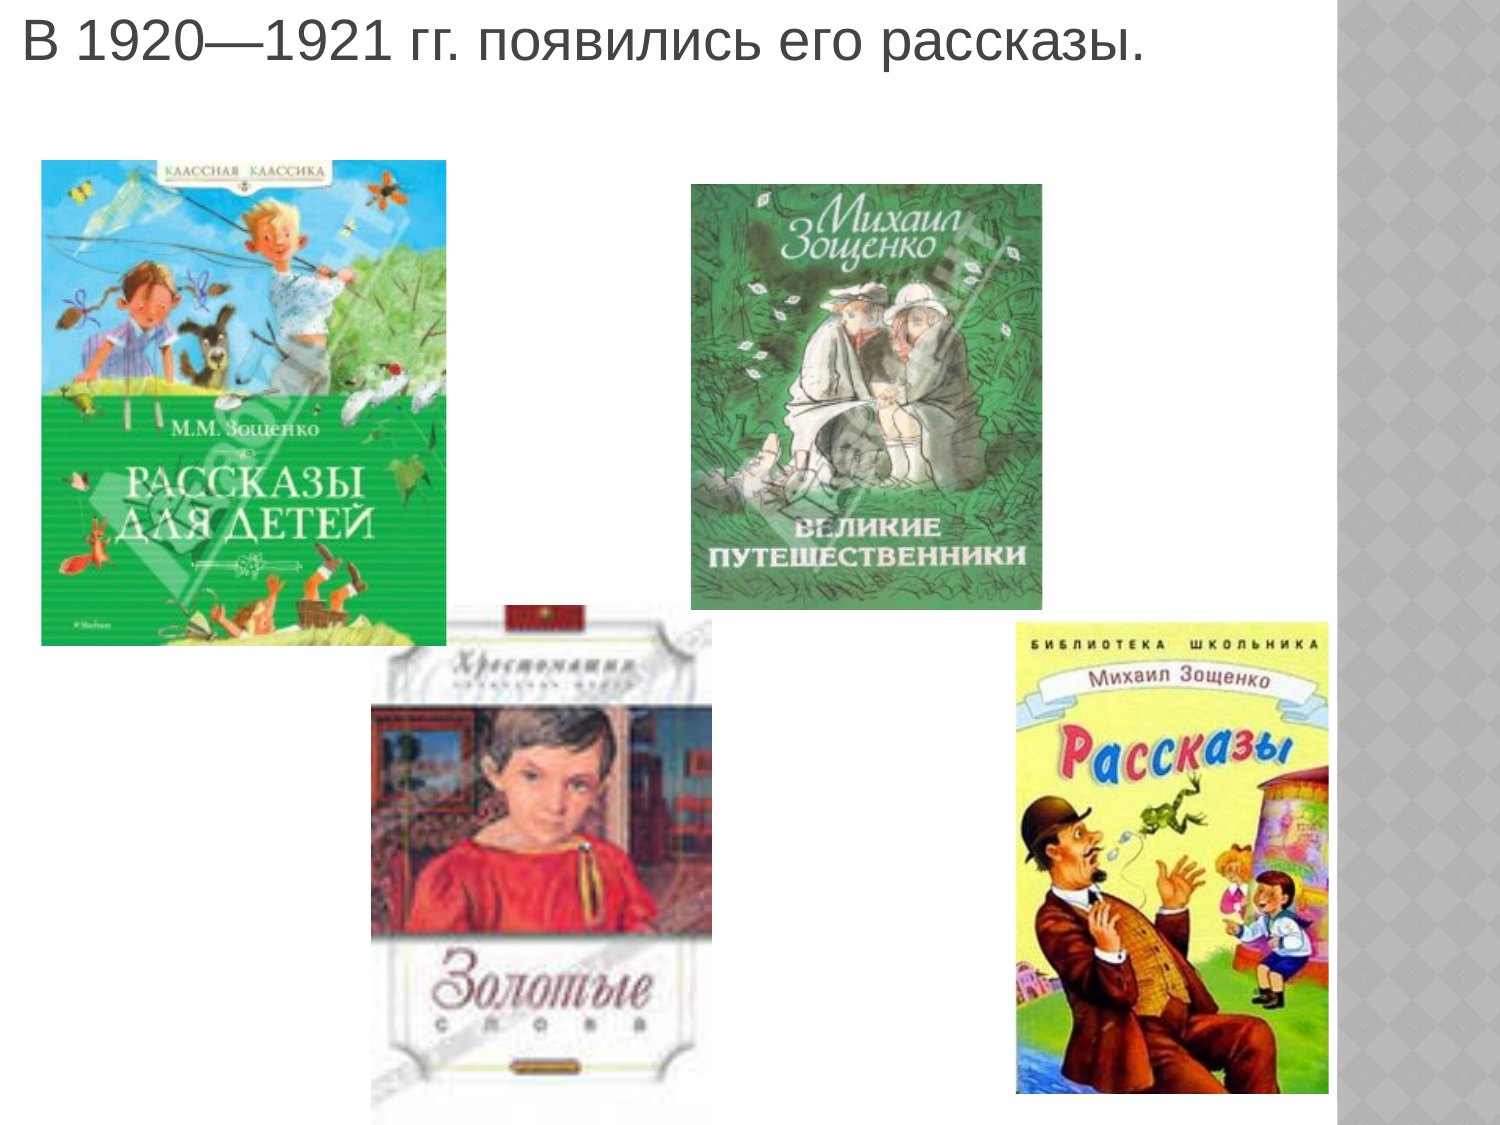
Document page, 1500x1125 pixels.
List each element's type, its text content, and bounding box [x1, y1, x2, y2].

picture [690, 184, 1043, 611]
text_box В 1920—1921 гг. появились его рассказы. [5, 0, 1163, 80]
picture [1009, 621, 1330, 1095]
picture [371, 604, 712, 1125]
picture [40, 160, 447, 646]
